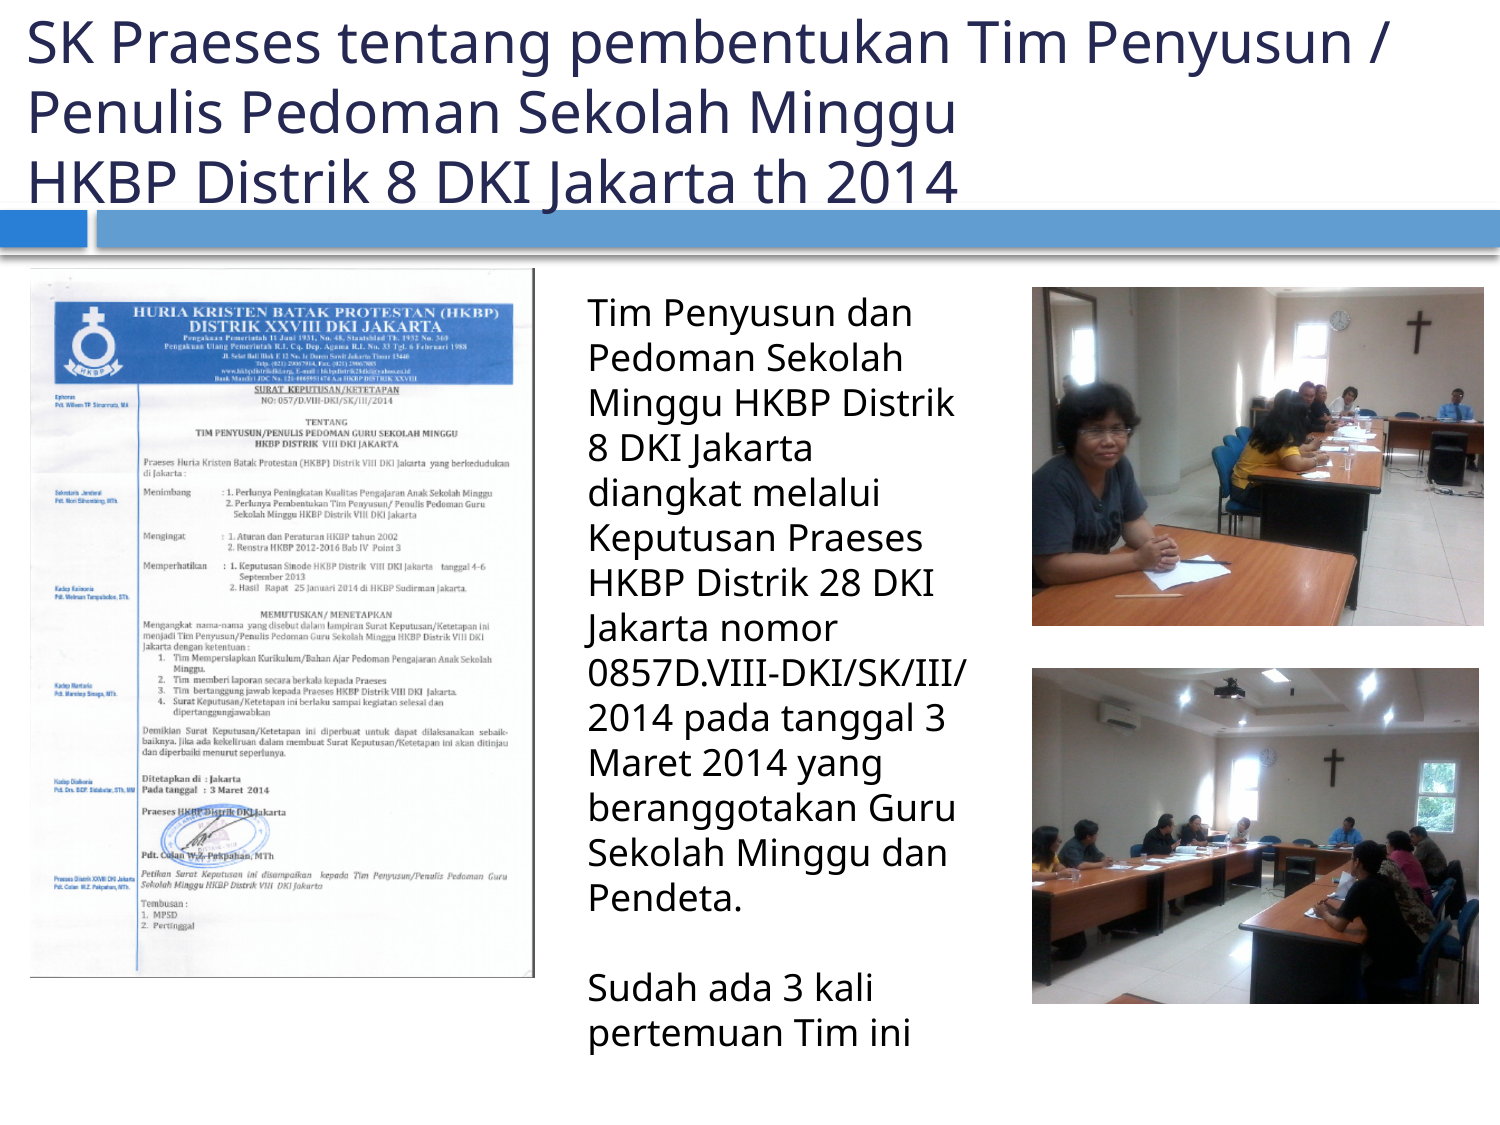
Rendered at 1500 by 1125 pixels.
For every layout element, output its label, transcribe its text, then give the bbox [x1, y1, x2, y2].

text_box Tim Penyusun dan Pedoman Sekolah Minggu HKBP Distrik 8 DKI Jakarta diangkat melalui Keputusan Praeses HKBP Distrik 28 DKI Jakarta nomor 0857D.VIII-DKI/SK/III/2014 pada tanggal 3 Maret 2014 yang beranggotakan Guru Sekolah Minggu dan Pendeta. Sudah ada 3 kali pertemuan Tim ini [572, 281, 987, 1061]
picture [1031, 287, 1484, 627]
picture [1031, 668, 1480, 1005]
picture [29, 266, 535, 978]
title SK Praeses tentang pembentukan Tim Penyusun / Penulis Pedoman Sekolah Minggu HKBP Distrik 8 DKI Jakarta th 2014 [11, 7, 1495, 214]
